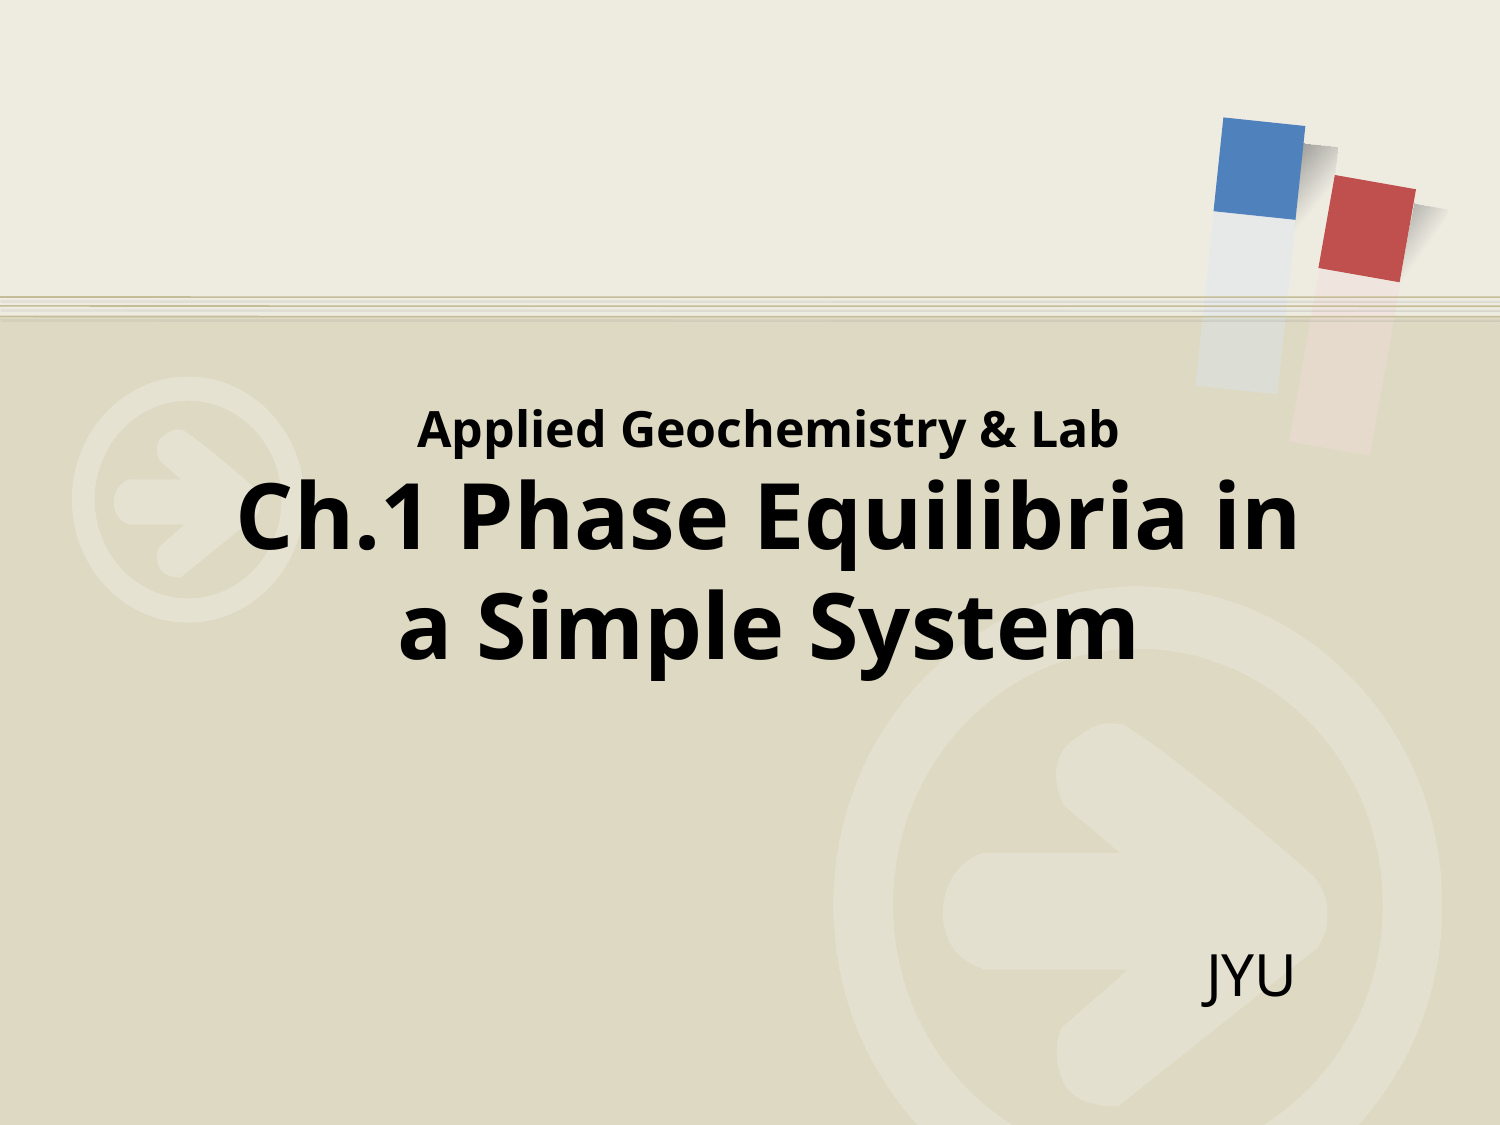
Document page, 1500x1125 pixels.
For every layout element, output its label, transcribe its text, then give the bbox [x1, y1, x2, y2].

subtitle JYU [187, 881, 1313, 1064]
title Applied Geochemistry & Lab Ch.1 Phase Equilibria in a Simple System [206, 456, 1332, 619]
